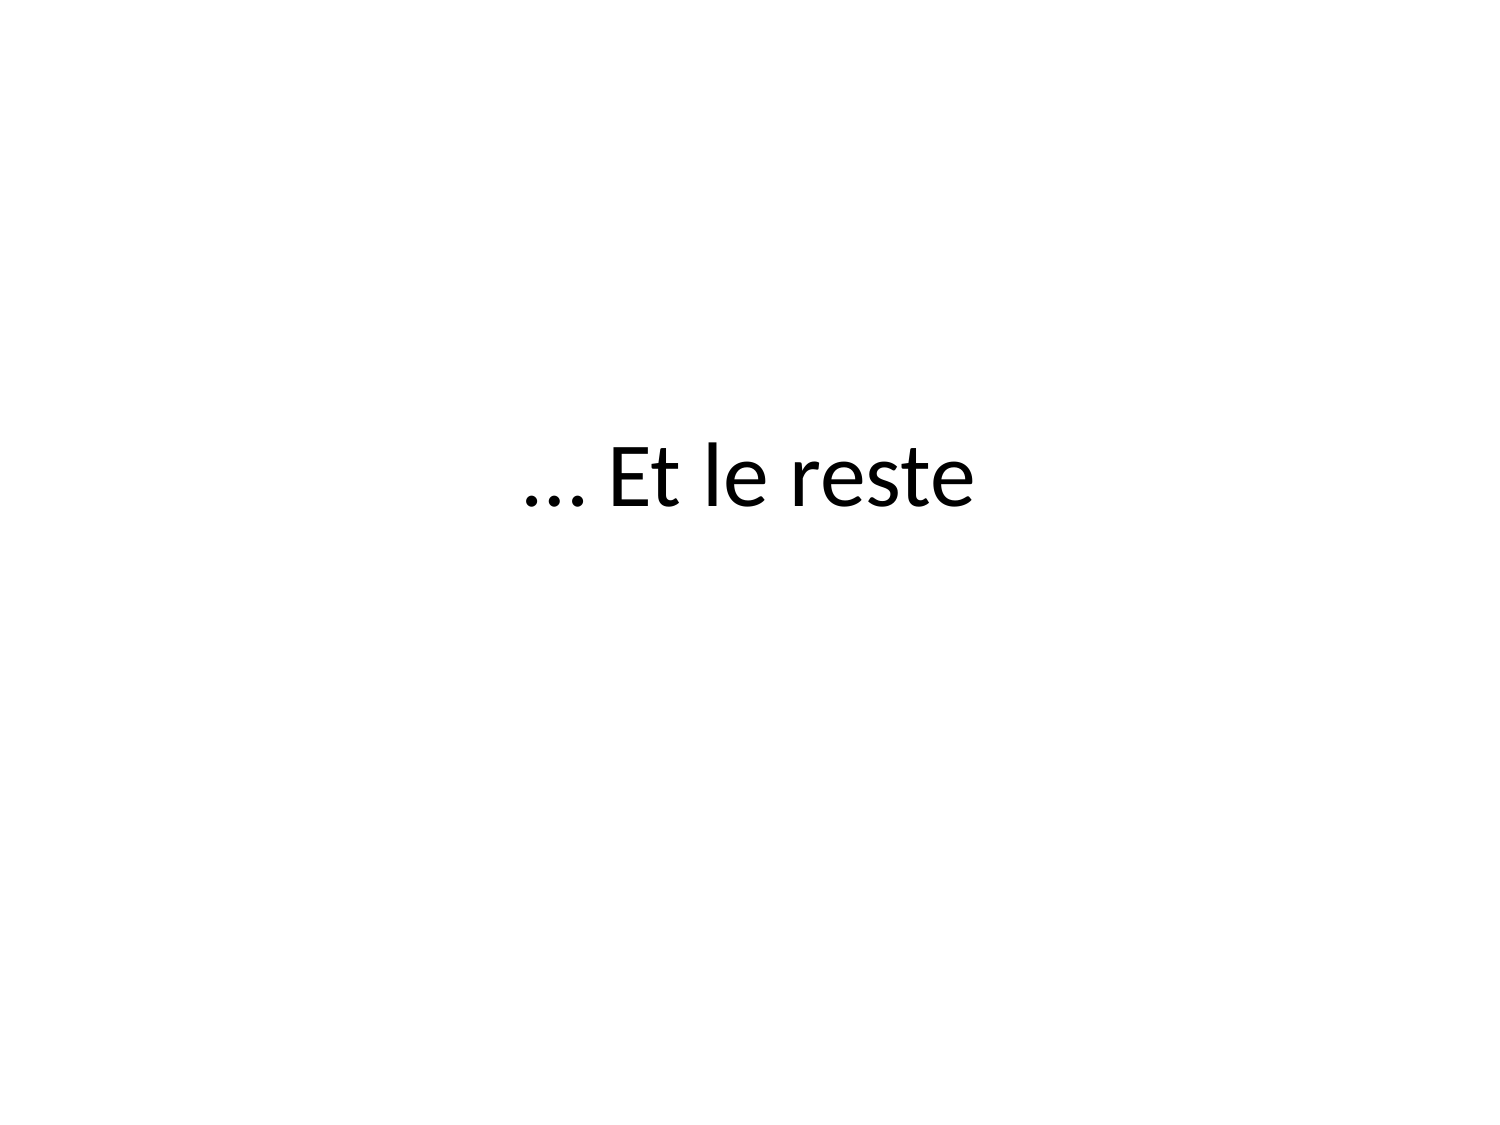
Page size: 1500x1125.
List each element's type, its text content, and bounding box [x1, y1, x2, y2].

title … Et le reste [112, 349, 1388, 591]
